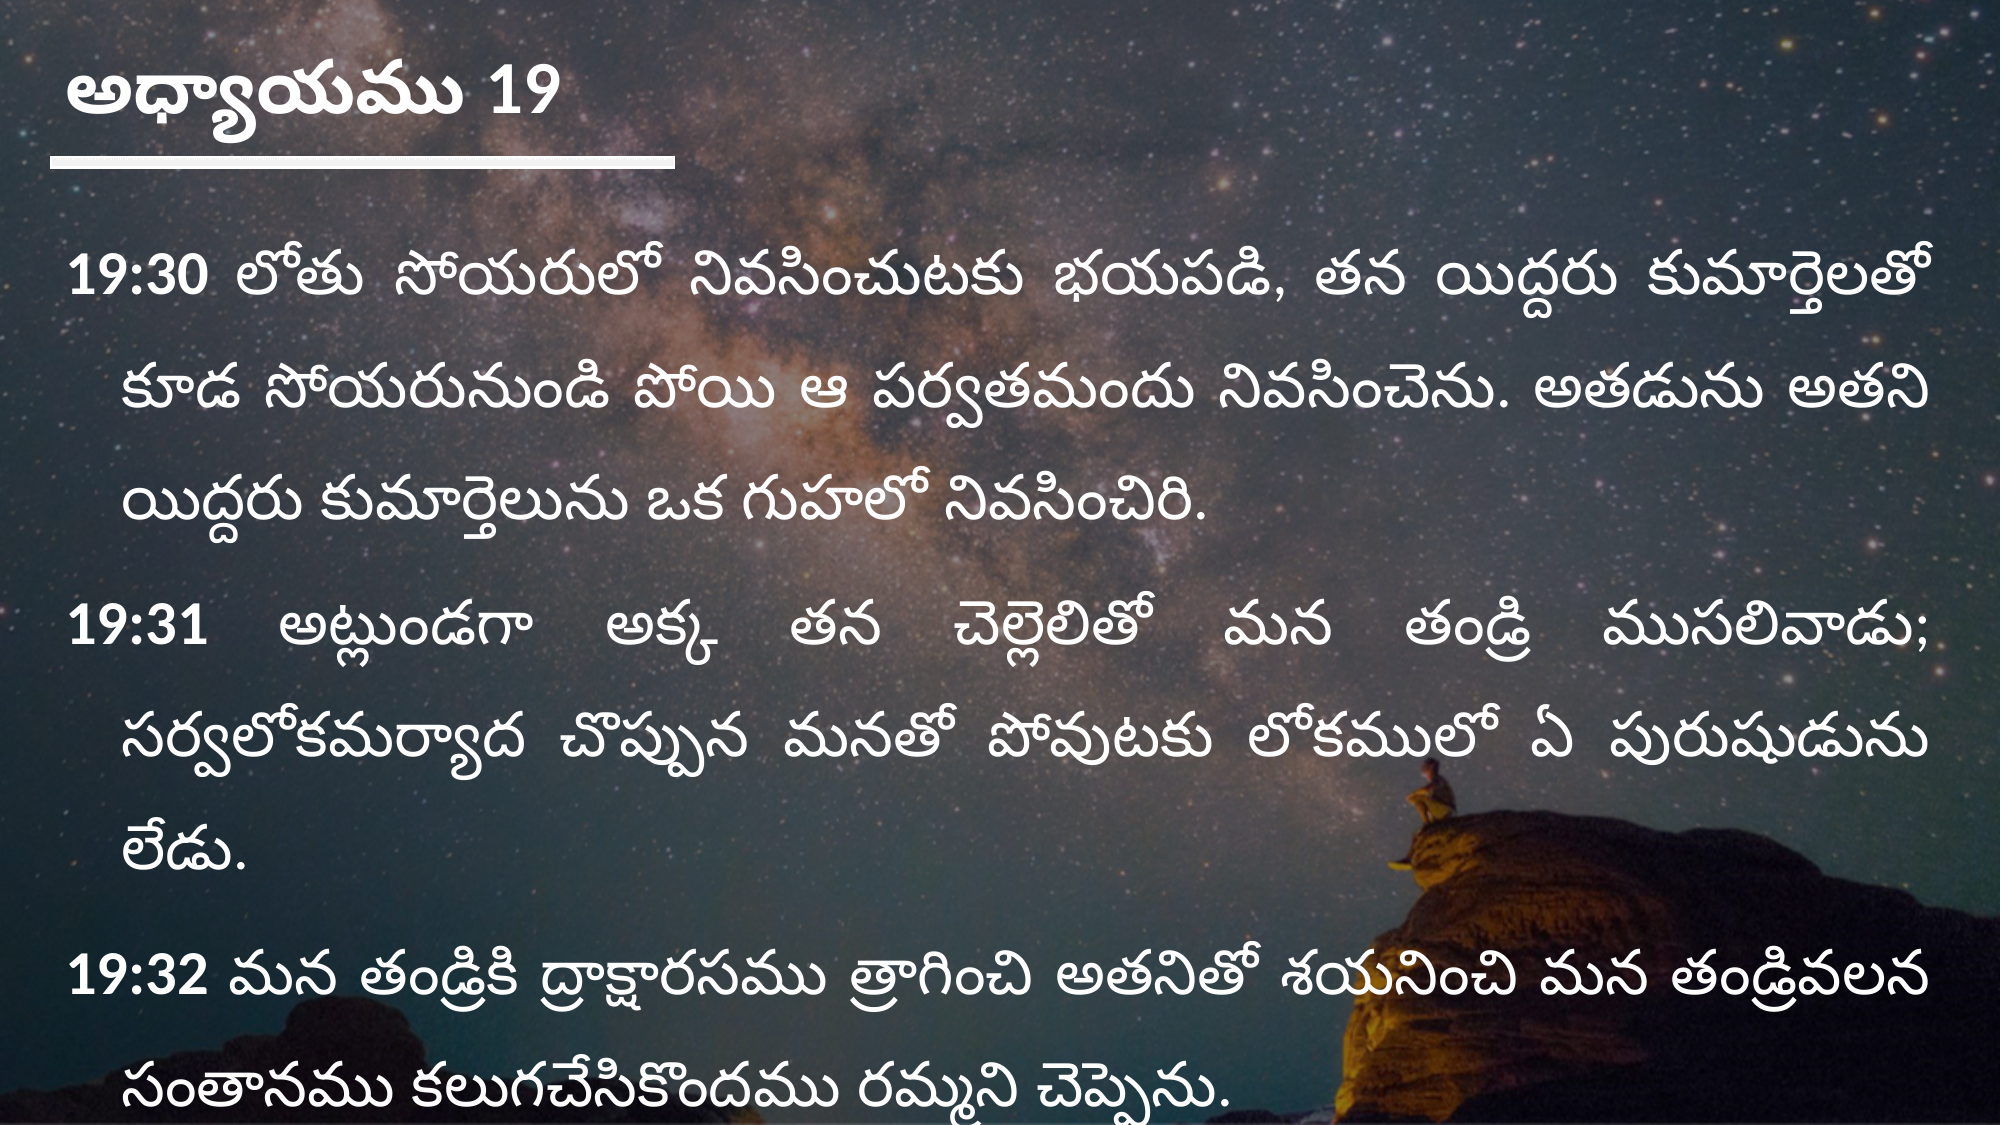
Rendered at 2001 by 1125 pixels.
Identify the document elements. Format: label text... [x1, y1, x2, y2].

list 19:30 లోతు సోయరులో నివసించుటకు భయపడి, తన యిద్దరు కుమార్తెలతో కూడ సోయరునుండి పోయి ఆ పర్వతమందు నివసించెను. అతడును అతని యిద్దరు కుమార్తెలును ఒక గుహలో నివసించిరి. 19:31 అట్లుండగా అక్క తన చెల్లెలితో మన తండ్రి ముసలివాడు; సర్వలోకమర్యాద చొప్పున మనతో పోవుటకు లోకములో ఏ పురుషుడును లేడు. 19:32 మన తండ్రికి ద్రాక్షారసము త్రాగించి అతనితో శయనించి మన తండ్రివలన సంతానము కలుగచేసికొందము రమ్మని చెప్పెను. [50, 187, 1946, 1063]
picture [0, 0, 2000, 1125]
title అధ్యాయము 19 [50, 0, 1925, 167]
